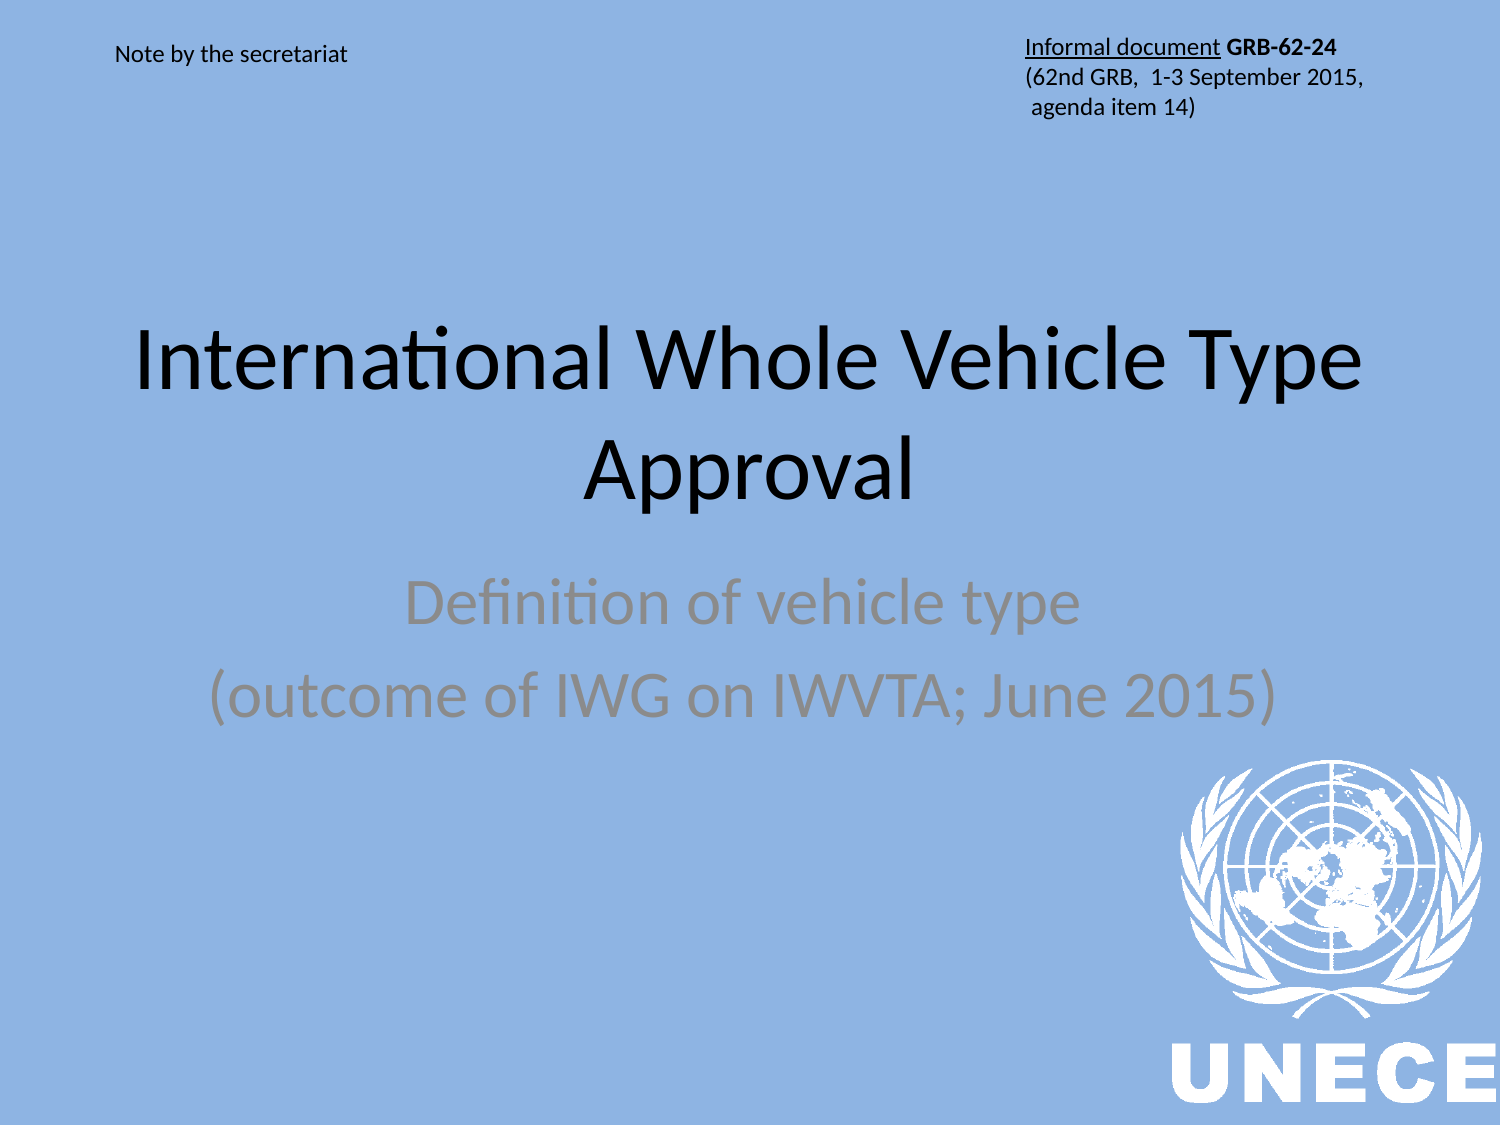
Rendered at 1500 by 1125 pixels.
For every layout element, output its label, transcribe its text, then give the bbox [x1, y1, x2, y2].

text_box Note by the secretariat [99, 30, 774, 76]
text_box Informal document GRB-62-24 (62nd GRB, 1-3 September 2015, agenda item 14) [1010, 23, 1380, 128]
title International Whole Vehicle Type Approval [112, 287, 1388, 529]
subtitle Definition of vehicle type (outcome of IWG on IWVTA; June 2015) [155, 549, 1331, 838]
picture [1166, 759, 1496, 1103]
